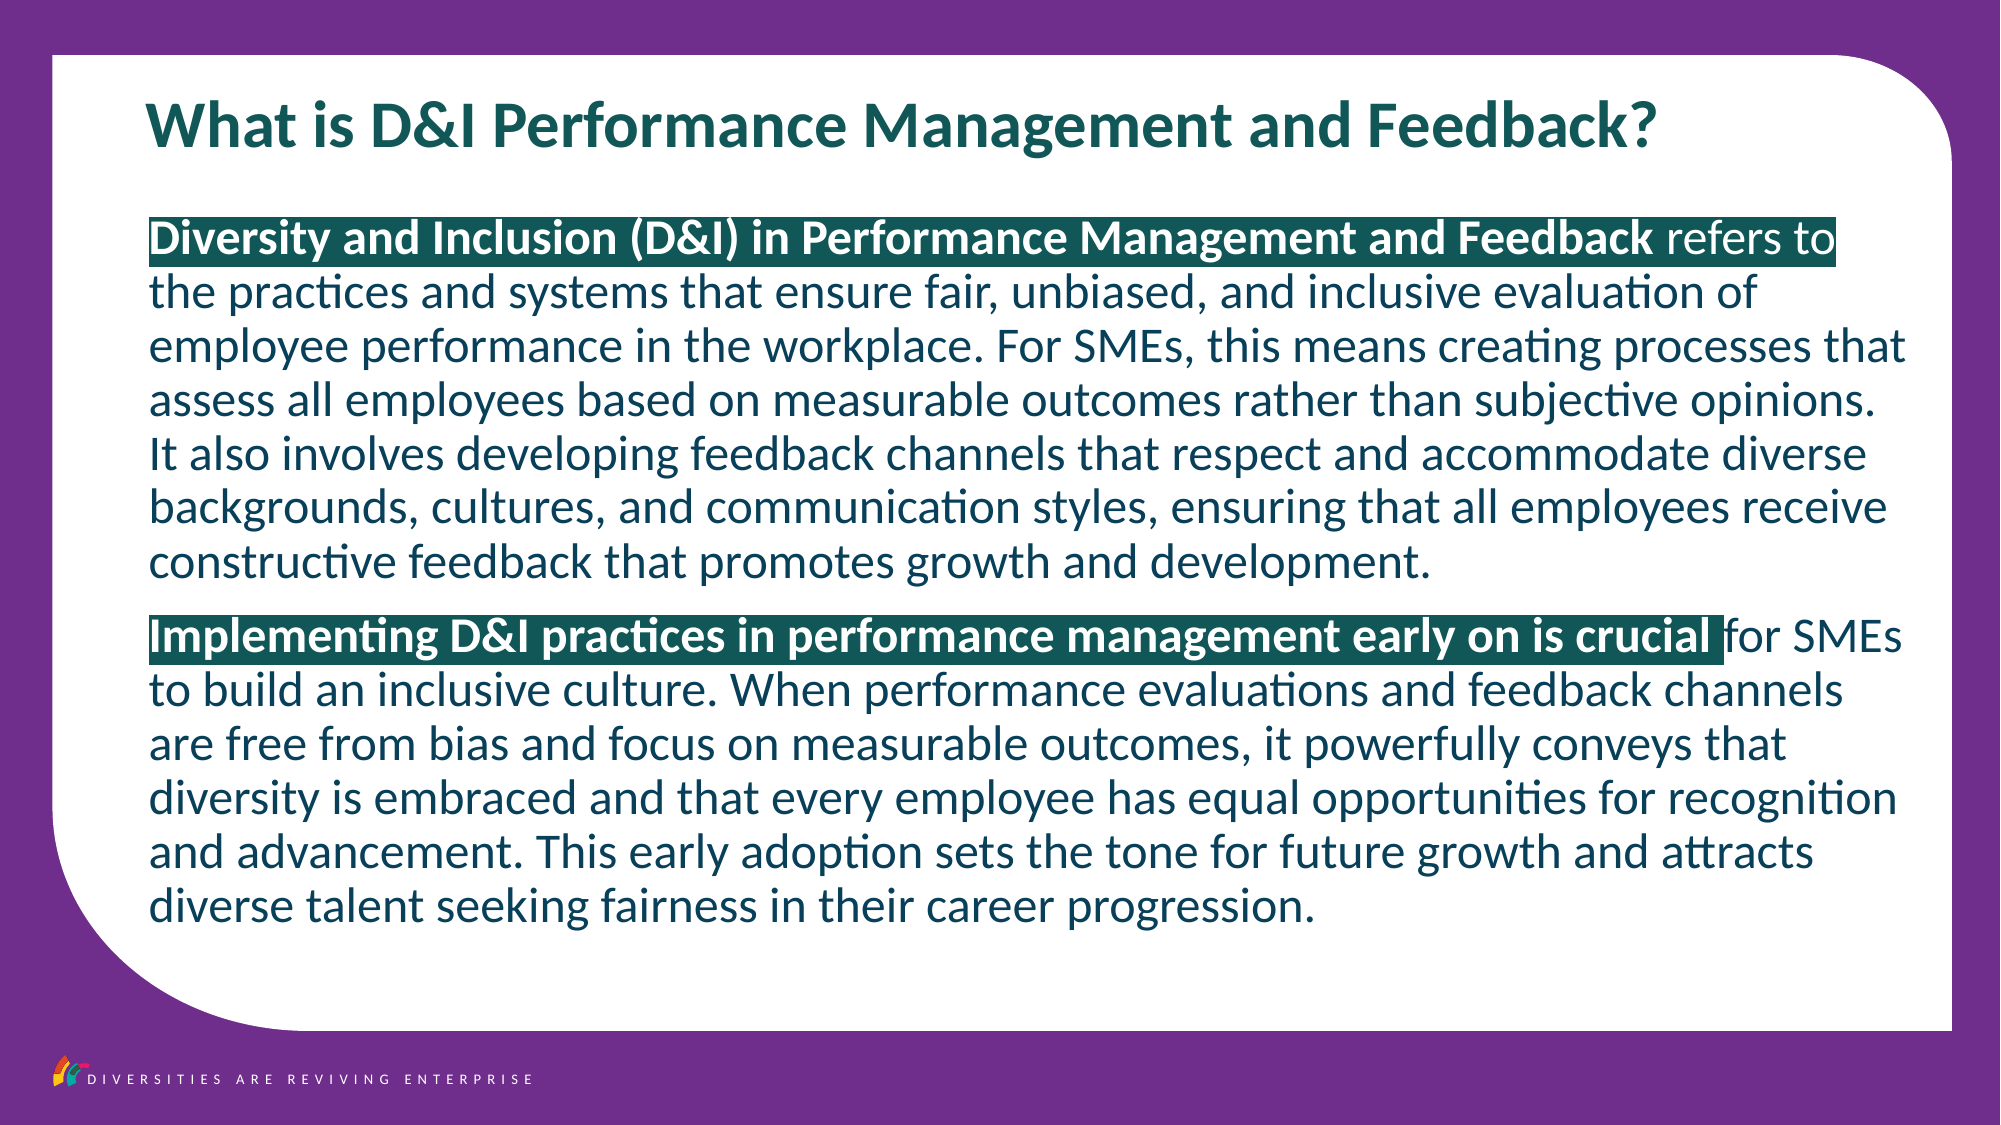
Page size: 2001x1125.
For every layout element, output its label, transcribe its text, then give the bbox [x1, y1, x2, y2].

list What is D&I Performance Management and Feedback? [130, 82, 1869, 215]
list Diversity and Inclusion (D&I) in Performance Management and Feedback refers to the practices and systems that ensure fair, unbiased, and inclusive evaluation of employee performance in the workplace. For SMEs, this means creating processes that assess all employees based on measurable outcomes rather than subjective opinions. It also involves developing feedback channels that respect and accommodate diverse backgrounds, cultures, and communication styles, ensuring that all employees receive constructive feedback that promotes growth and development. Implementing D&I practices in performance management early on is crucial for SMEs to build an inclusive culture. When performance evaluations and feedback channels are free from bias and focus on measurable outcomes, it powerfully conveys that diversity is embraced and that every employee has equal opportunities for recognition and advancement. This early adoption sets the tone for future growth and attracts diverse talent seeking fairness in their career progression. [133, 203, 1927, 836]
